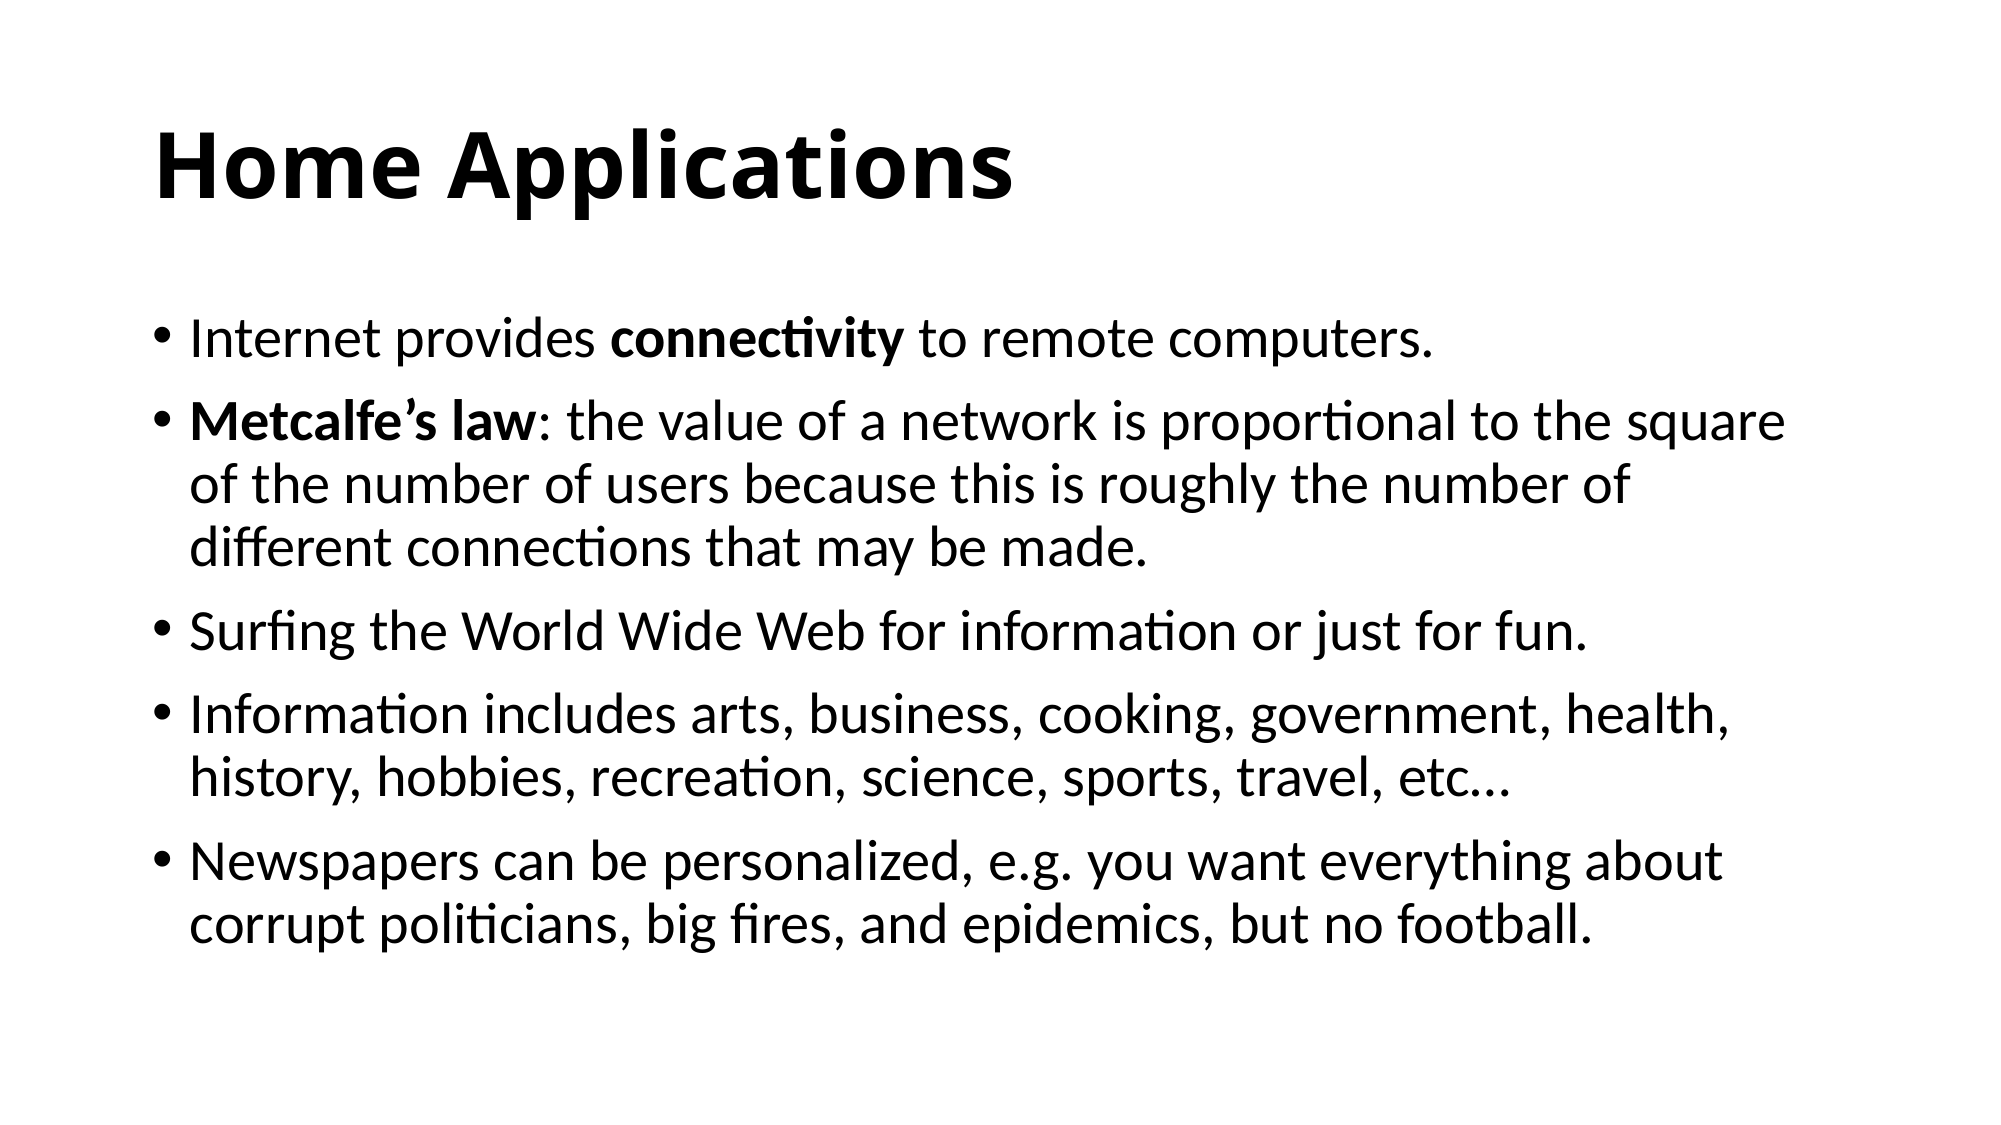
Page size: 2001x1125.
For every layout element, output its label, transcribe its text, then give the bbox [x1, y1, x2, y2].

title Home Applications [137, 59, 1863, 278]
list Internet provides connectivity to remote computers. Metcalfe’s law: the value of a network is proportional to the square of the number of users because this is roughly the number of different connections that may be made. Surfing the World Wide Web for information or just for fun. Information includes arts, business, cooking, government, health, history, hobbies, recreation, science, sports, travel, etc… Newspapers can be personalized, e.g. you want everything about corrupt politicians, big fires, and epidemics, but no football. [137, 299, 1863, 1014]
